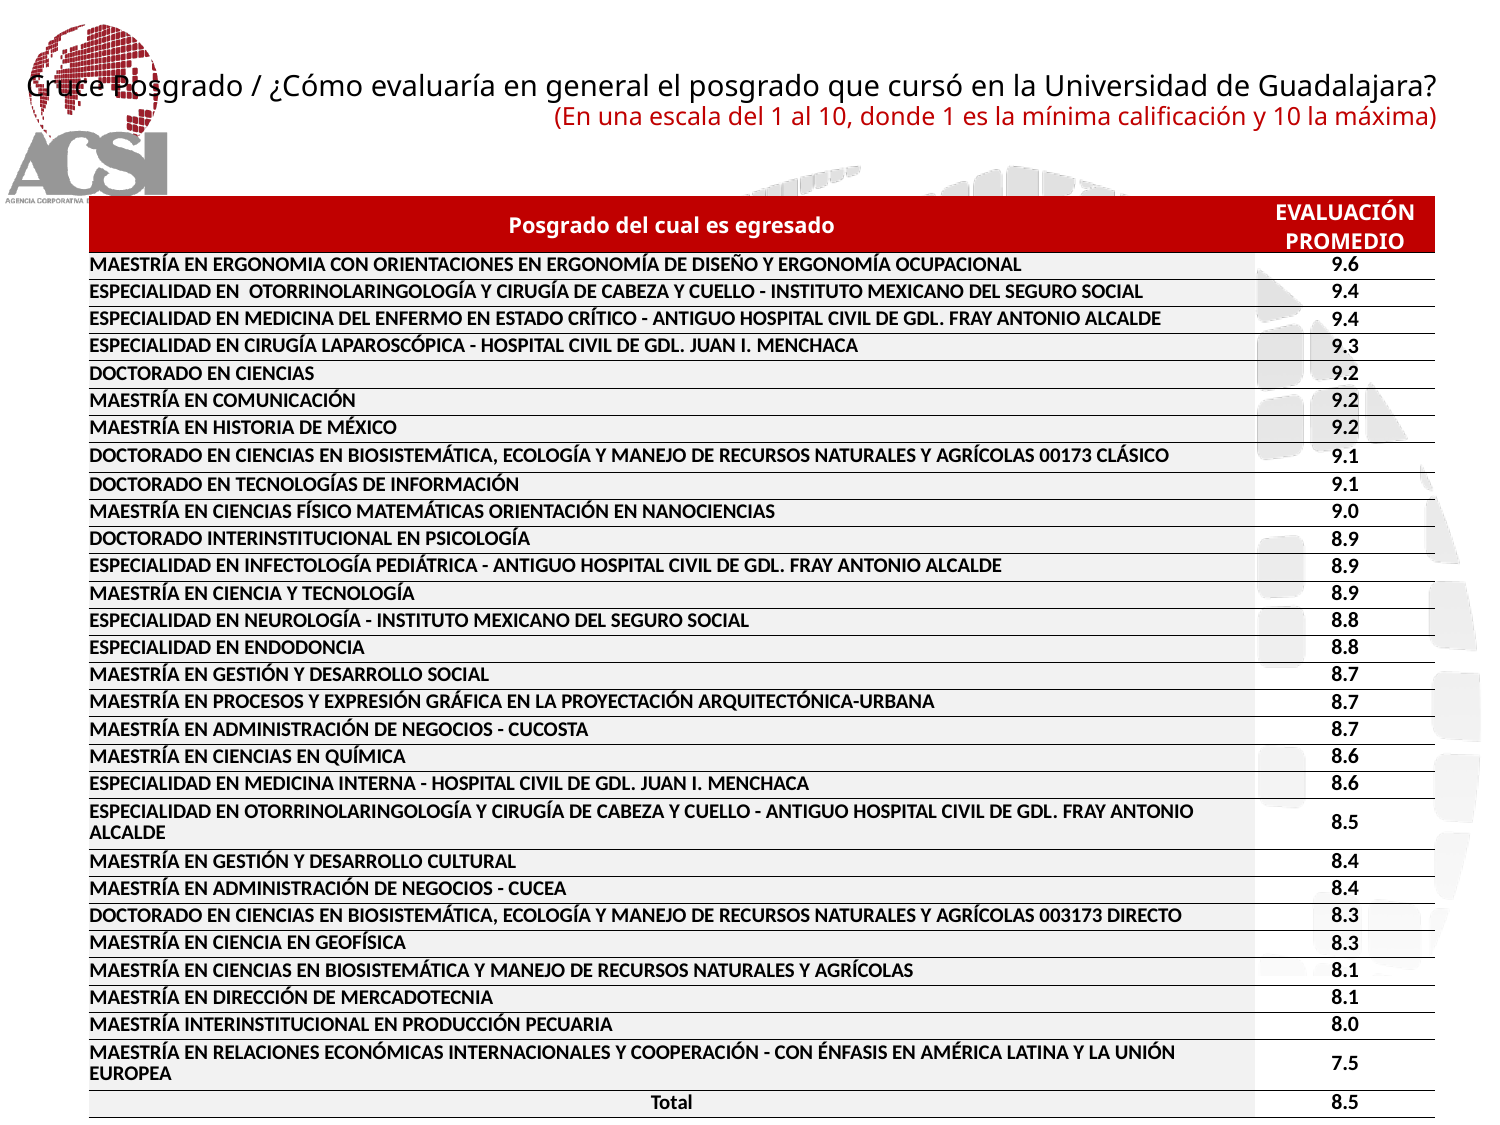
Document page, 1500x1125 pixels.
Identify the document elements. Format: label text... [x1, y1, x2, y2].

table_cell ESPECIALIDAD EN INFECTOLOGÍA PEDIÁTRICA - ANTIGUO HOSPITAL CIVIL DE GDL. FRAY ANTONIO ALCALDE [89, 554, 1255, 581]
table_cell MAESTRÍA EN CIENCIAS EN BIOSISTEMÁTICA Y MANEJO DE RECURSOS NATURALES Y AGRÍCOLAS [89, 958, 1255, 985]
table_cell 9.4 [1255, 280, 1435, 306]
table_cell DOCTORADO EN TECNOLOGÍAS DE INFORMACIÓN [89, 473, 1255, 499]
table_cell MAESTRÍA EN CIENCIAS FÍSICO MATEMÁTICAS ORIENTACIÓN EN NANOCIENCIAS [89, 500, 1255, 526]
table_cell DOCTORADO EN CIENCIAS EN BIOSISTEMÁTICA, ECOLOGÍA Y MANEJO DE RECURSOS NATURALES Y AGRÍCOLAS 00173 CLÁSICO [89, 443, 1255, 472]
table_cell DOCTORADO INTERINSTITUCIONAL EN PSICOLOGÍA [89, 527, 1255, 553]
table_cell 9.2 [1255, 361, 1435, 388]
table_cell 8.5 [1255, 1091, 1435, 1117]
table_cell 9.6 [1255, 253, 1435, 279]
table_cell Total [89, 1091, 1255, 1117]
table_cell 8.8 [1255, 609, 1435, 635]
table_cell MAESTRÍA EN GESTIÓN Y DESARROLLO CULTURAL [89, 850, 1255, 876]
table_cell MAESTRÍA EN GESTIÓN Y DESARROLLO SOCIAL [89, 663, 1255, 689]
picture [0, 19, 182, 63]
table_cell MAESTRÍA EN ADMINISTRACIÓN DE NEGOCIOS - CUCEA [89, 877, 1255, 903]
table_cell ESPECIALIDAD EN MEDICINA DEL ENFERMO EN ESTADO CRÍTICO - ANTIGUO HOSPITAL CIVIL DE GDL. FRAY ANTONIO ALCALDE [89, 307, 1255, 333]
table_cell 8.7 [1255, 717, 1435, 744]
table_cell MAESTRÍA INTERINSTITUCIONAL EN PRODUCCIÓN PECUARIA [89, 1013, 1255, 1039]
table_cell 9.3 [1255, 334, 1435, 360]
table_cell MAESTRÍA EN HISTORIA DE MÉXICO [89, 416, 1255, 442]
table_cell MAESTRÍA EN CIENCIAS EN QUÍMICA [89, 745, 1255, 771]
table_cell ESPECIALIDAD EN NEUROLOGÍA - INSTITUTO MEXICANO DEL SEGURO SOCIAL [89, 609, 1255, 635]
picture [0, 139, 182, 208]
table_cell 9.4 [1255, 307, 1435, 333]
table_cell 9.2 [1255, 416, 1435, 442]
table_cell 9.1 [1255, 443, 1435, 472]
table_cell MAESTRÍA EN COMUNICACIÓN [89, 389, 1255, 415]
table_cell 8.4 [1255, 850, 1435, 876]
table_cell 8.0 [1255, 1013, 1435, 1039]
table_header EVALUACIÓN PROMEDIO [1255, 196, 1435, 252]
text_box [0, 952, 207, 1125]
text_box Cruce Posgrado / ¿Cómo evaluaría en general el posgrado que cursó en la Universidad de Guadalajara? (En una escala del 1 al 10, donde 1 es la mínima calificación y 10 la máxima) [0, 63, 1453, 139]
table_cell 8.9 [1255, 582, 1435, 608]
table_cell DOCTORADO EN CIENCIAS EN BIOSISTEMÁTICA, ECOLOGÍA Y MANEJO DE RECURSOS NATURALES Y AGRÍCOLAS 003173 DIRECTO [89, 904, 1255, 930]
table_cell ESPECIALIDAD EN ENDODONCIA [89, 636, 1255, 662]
table_cell MAESTRÍA EN ADMINISTRACIÓN DE NEGOCIOS - CUCOSTA [89, 717, 1255, 744]
table_cell 8.5 [1255, 799, 1435, 849]
table_cell 9.1 [1255, 473, 1435, 499]
table_cell 8.3 [1255, 931, 1435, 957]
table_cell 8.7 [1255, 663, 1435, 689]
text_box [207, 975, 1500, 1125]
table_cell 8.4 [1255, 877, 1435, 903]
table_cell DOCTORADO EN CIENCIAS [89, 361, 1255, 388]
table_cell MAESTRÍA EN CIENCIA EN GEOFÍSICA [89, 931, 1255, 957]
table_cell 8.1 [1255, 986, 1435, 1012]
table_cell 8.9 [1255, 554, 1435, 581]
table_cell 8.3 [1255, 904, 1435, 930]
table_cell 9.2 [1255, 389, 1435, 415]
table_cell 8.1 [1255, 958, 1435, 985]
table_cell 8.6 [1255, 745, 1435, 771]
table_cell 7.5 [1255, 1040, 1435, 1090]
table_cell MAESTRÍA EN DIRECCIÓN DE MERCADOTECNIA [89, 986, 1255, 1012]
table_cell ESPECIALIDAD EN OTORRINOLARINGOLOGÍA Y CIRUGÍA DE CABEZA Y CUELLO - ANTIGUO HOSPITAL CIVIL DE GDL. FRAY ANTONIO ALCALDE [89, 799, 1255, 849]
picture [372, 149, 1500, 975]
table_cell ESPECIALIDAD EN MEDICINA INTERNA - HOSPITAL CIVIL DE GDL. JUAN I. MENCHACA [89, 772, 1255, 798]
table_cell 8.7 [1255, 690, 1435, 716]
table_header Posgrado del cual es egresado [89, 196, 1255, 252]
table_cell MAESTRÍA EN RELACIONES ECONÓMICAS INTERNACIONALES Y COOPERACIÓN - CON ÉNFASIS EN AMÉRICA LATINA Y LA UNIÓN EUROPEA [89, 1040, 1255, 1090]
table_cell ESPECIALIDAD EN OTORRINOLARINGOLOGÍA Y CIRUGÍA DE CABEZA Y CUELLO - INSTITUTO MEXICANO DEL SEGURO SOCIAL [89, 280, 1255, 306]
table_cell 8.8 [1255, 636, 1435, 662]
table_cell MAESTRÍA EN ERGONOMIA CON ORIENTACIONES EN ERGONOMÍA DE DISEÑO Y ERGONOMÍA OCUPACIONAL [89, 253, 1255, 279]
table_cell 9.0 [1255, 500, 1435, 526]
table_cell 8.9 [1255, 527, 1435, 553]
table_cell 8.6 [1255, 772, 1435, 798]
table_cell MAESTRÍA EN PROCESOS Y EXPRESIÓN GRÁFICA EN LA PROYECTACIÓN ARQUITECTÓNICA-URBANA [89, 690, 1255, 716]
table_cell MAESTRÍA EN CIENCIA Y TECNOLOGÍA [89, 582, 1255, 608]
table_cell ESPECIALIDAD EN CIRUGÍA LAPAROSCÓPICA - HOSPITAL CIVIL DE GDL. JUAN I. MENCHACA [89, 334, 1255, 360]
